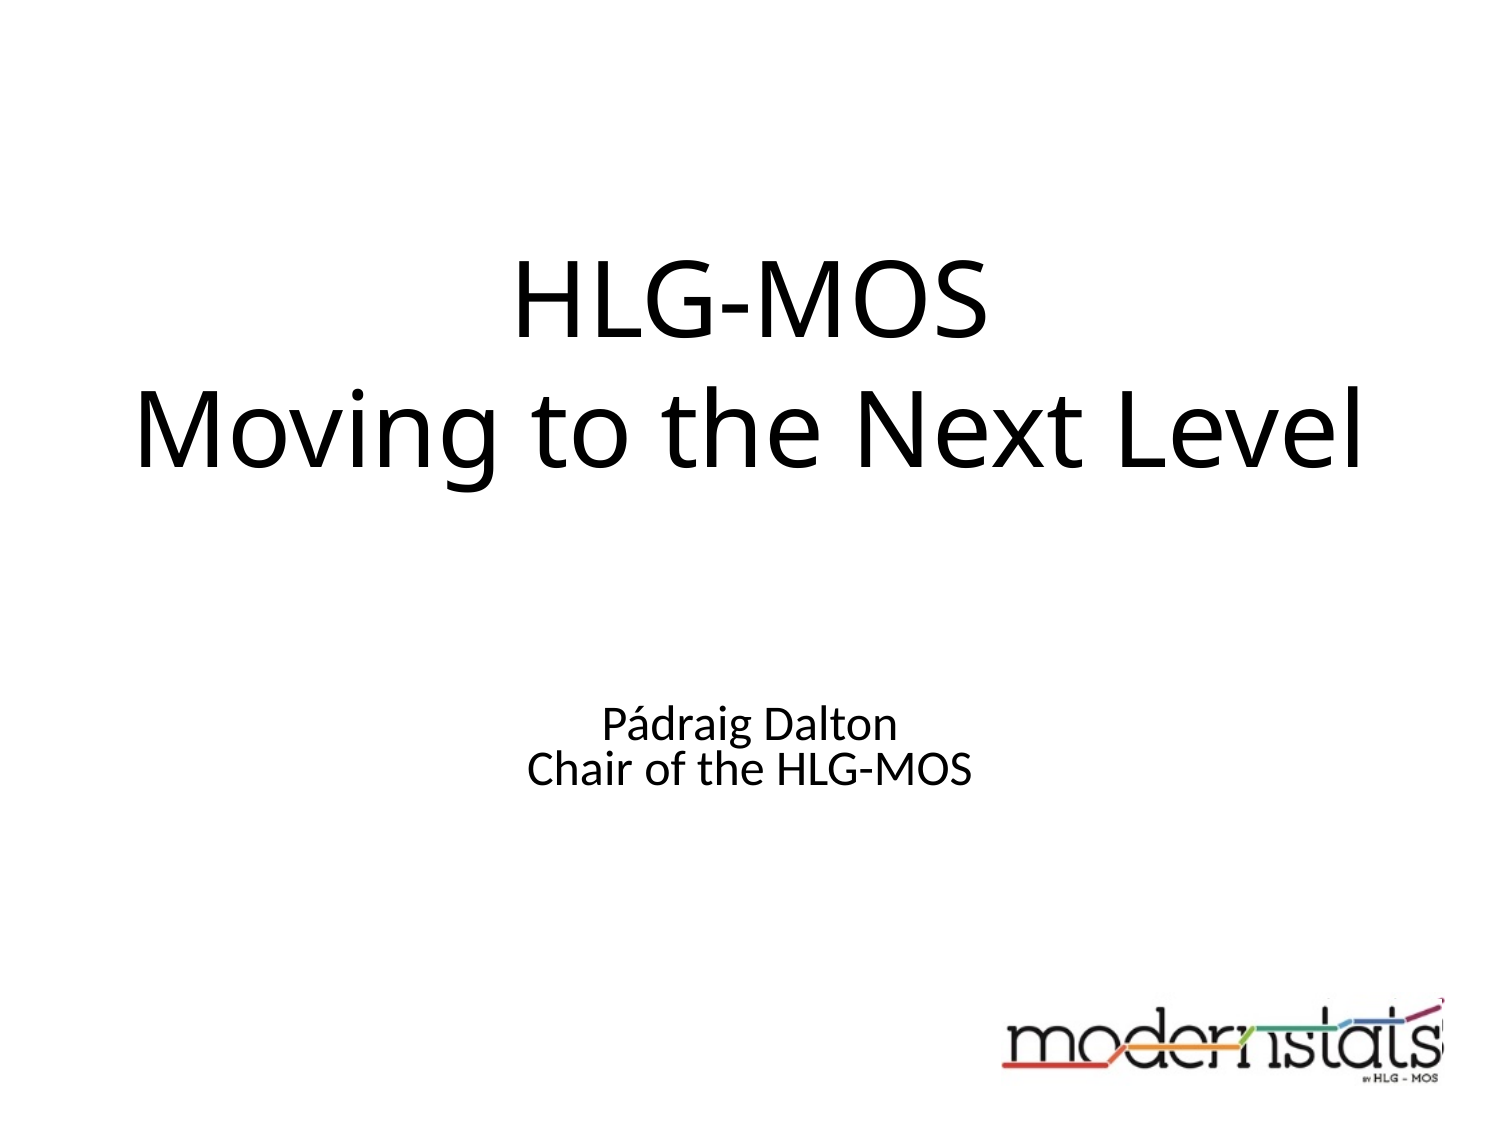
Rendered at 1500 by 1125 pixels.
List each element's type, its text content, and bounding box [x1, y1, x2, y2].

subtitle Pádraig Dalton Chair of the HLG-MOS [187, 697, 1313, 888]
title HLG-MOS Moving to the Next Level [112, 188, 1388, 502]
picture [1001, 992, 1445, 1086]
